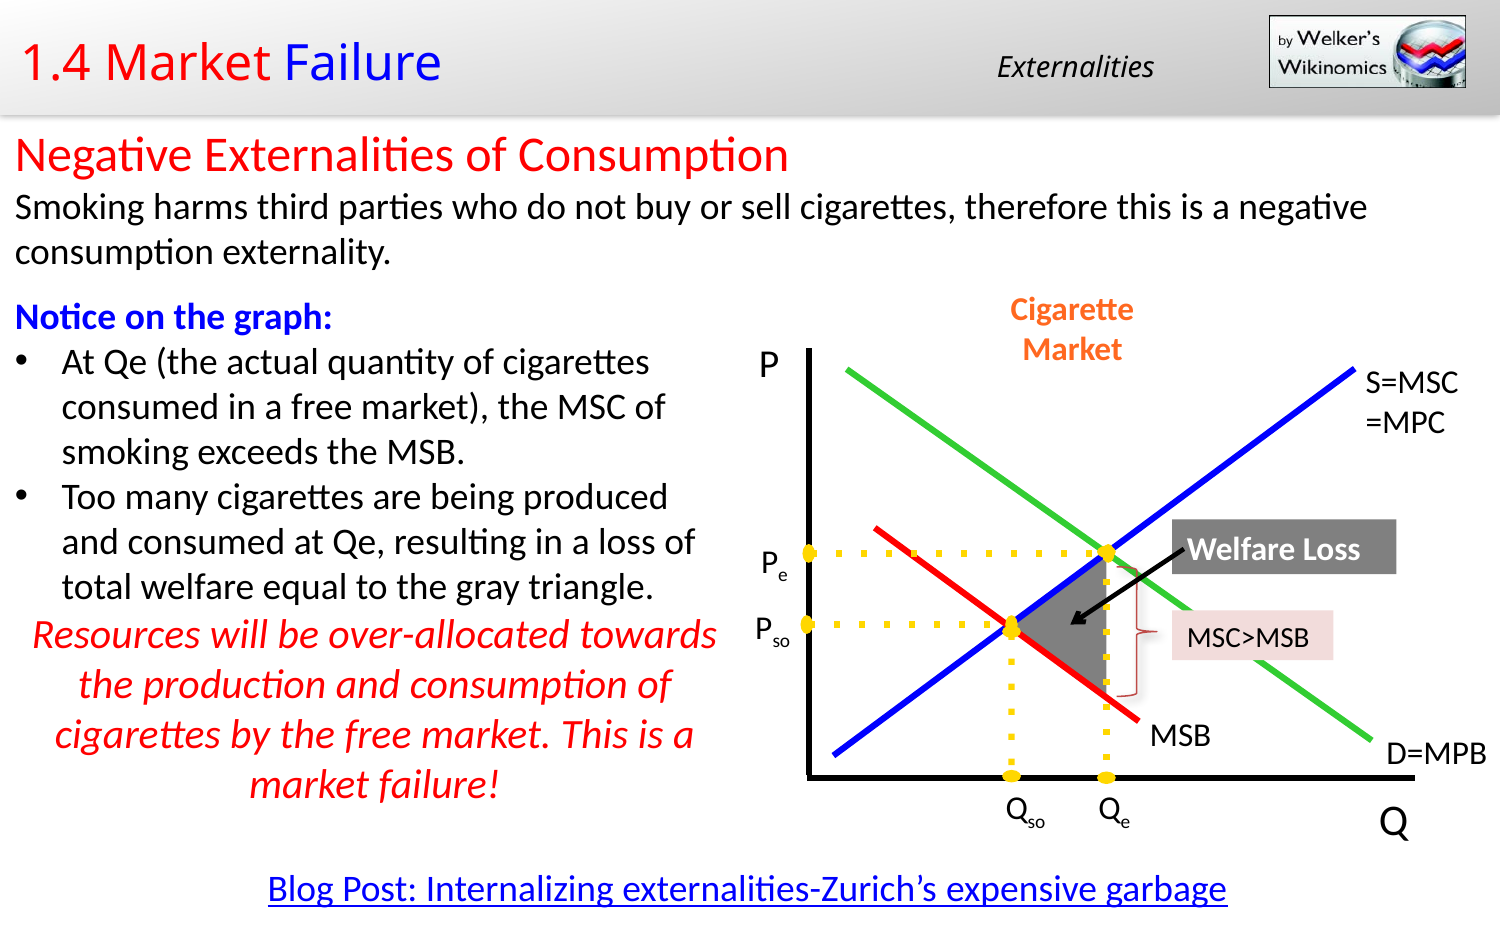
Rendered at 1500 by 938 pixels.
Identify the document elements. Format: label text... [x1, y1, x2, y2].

text_box Negative Externalities of Consumption Smoking harms third parties who do not buy or sell cigarettes, therefore this is a negative consumption externality. [0, 123, 1500, 280]
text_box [740, 279, 1500, 853]
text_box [0, 0, 1500, 115]
text_box Notice on the graph: At Qe (the actual quantity of cigarettes consumed in a free market), the MSC of smoking exceeds the MSB. Too many cigarettes are being produced and consumed at Qe, resulting in a loss of total welfare equal to the gray triangle. Resources will be over-allocated towards the production and consumption of cigarettes by the free market. This is a market failure! [0, 284, 735, 815]
text_box Blog Post: Internalizing externalities-Zurich’s expensive garbage [0, 856, 1495, 917]
